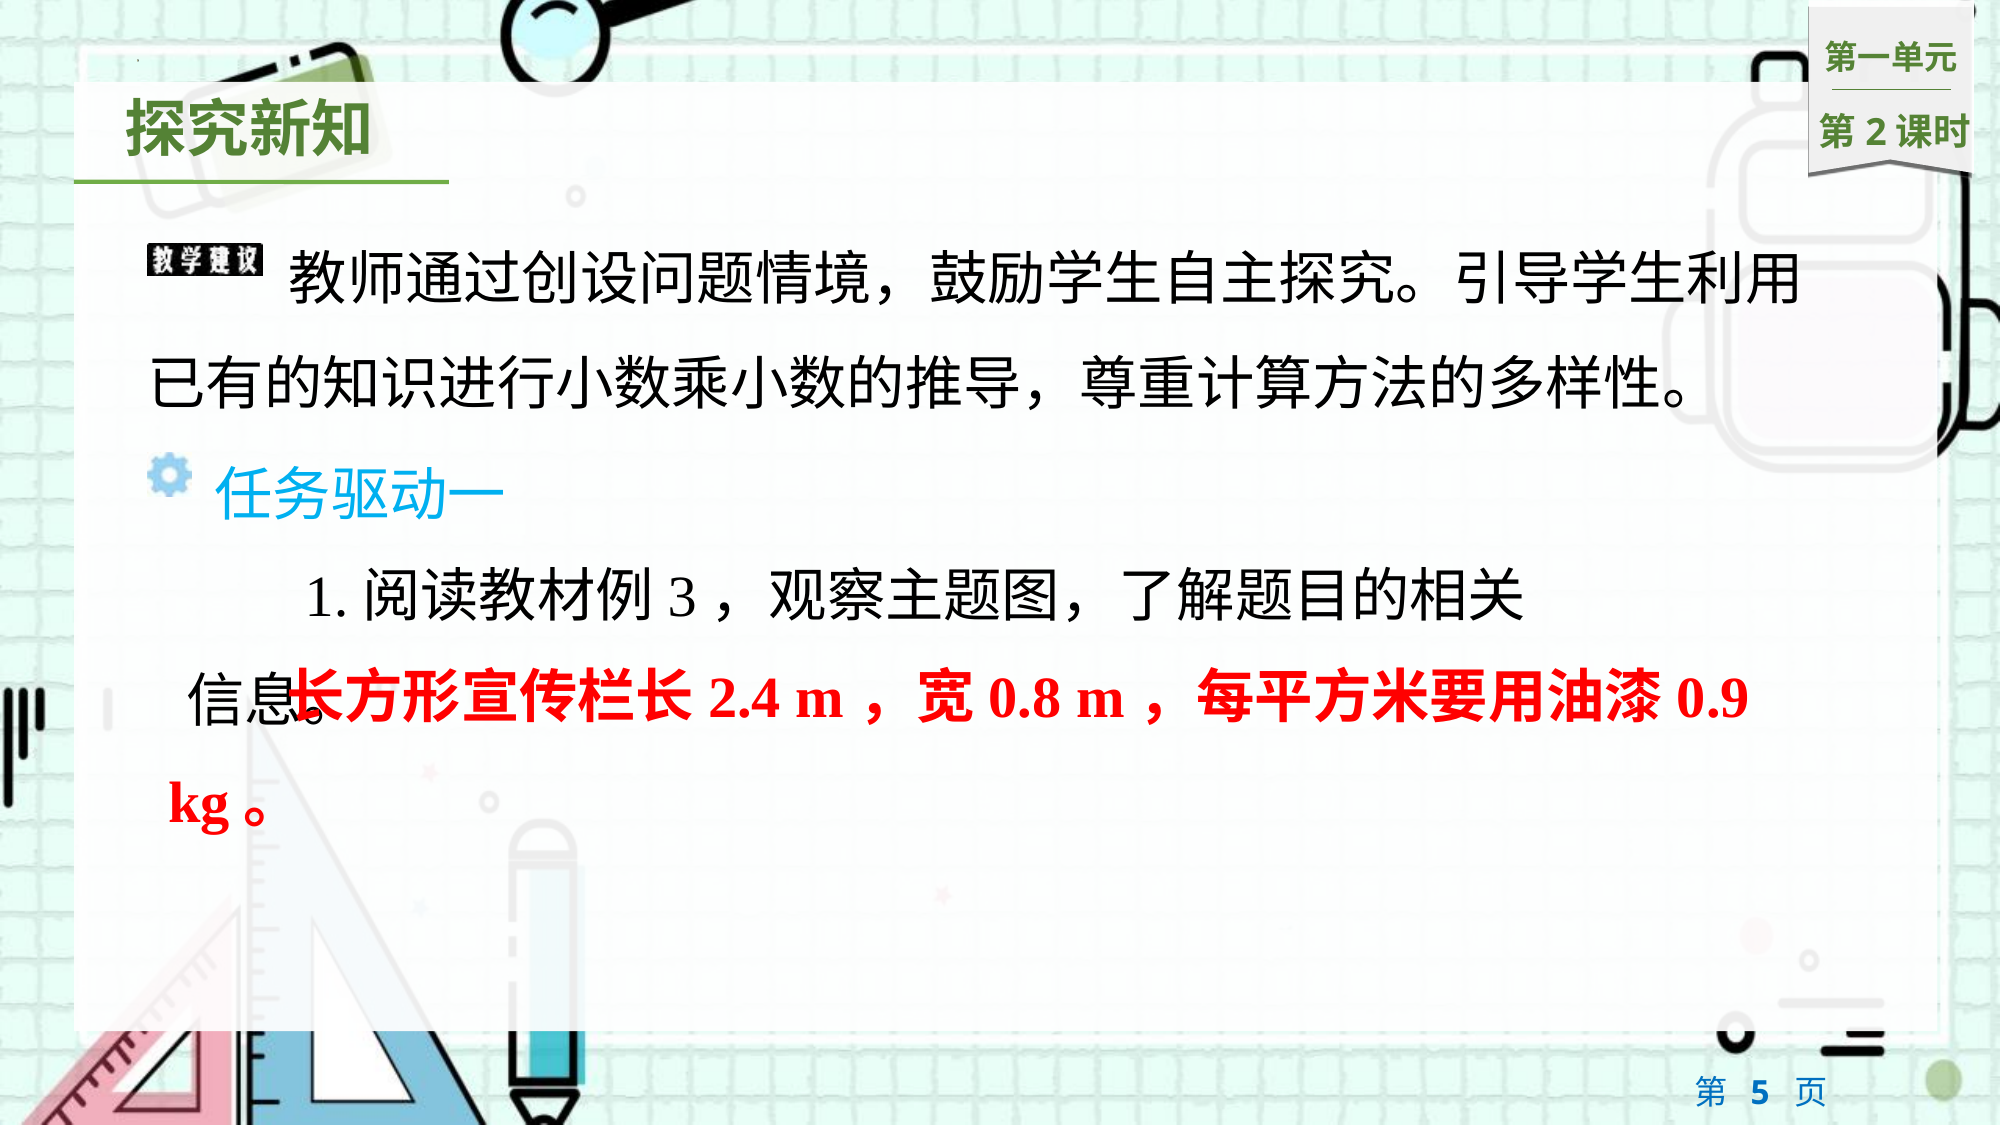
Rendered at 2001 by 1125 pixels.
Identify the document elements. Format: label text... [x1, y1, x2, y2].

picture [147, 243, 263, 276]
picture [0, 0, 2000, 1125]
text_box 1.阅读教材例3，观察主题图，了解题目的相关信息。 [186, 522, 1584, 623]
text_box 任务驱动一 [143, 421, 506, 527]
text_box 教师通过创设问题情境，鼓励学生自主探究。引导学生利用已有的知识进行小数乘小数的推导，尊重计算方法的多样性。 [147, 206, 1853, 417]
picture [1938, 168, 1971, 176]
text_box 长方形宣传栏长2.4 m，宽0.8 m，每平方米要用油漆0.9 kg。 [168, 623, 1781, 729]
picture [147, 452, 192, 497]
